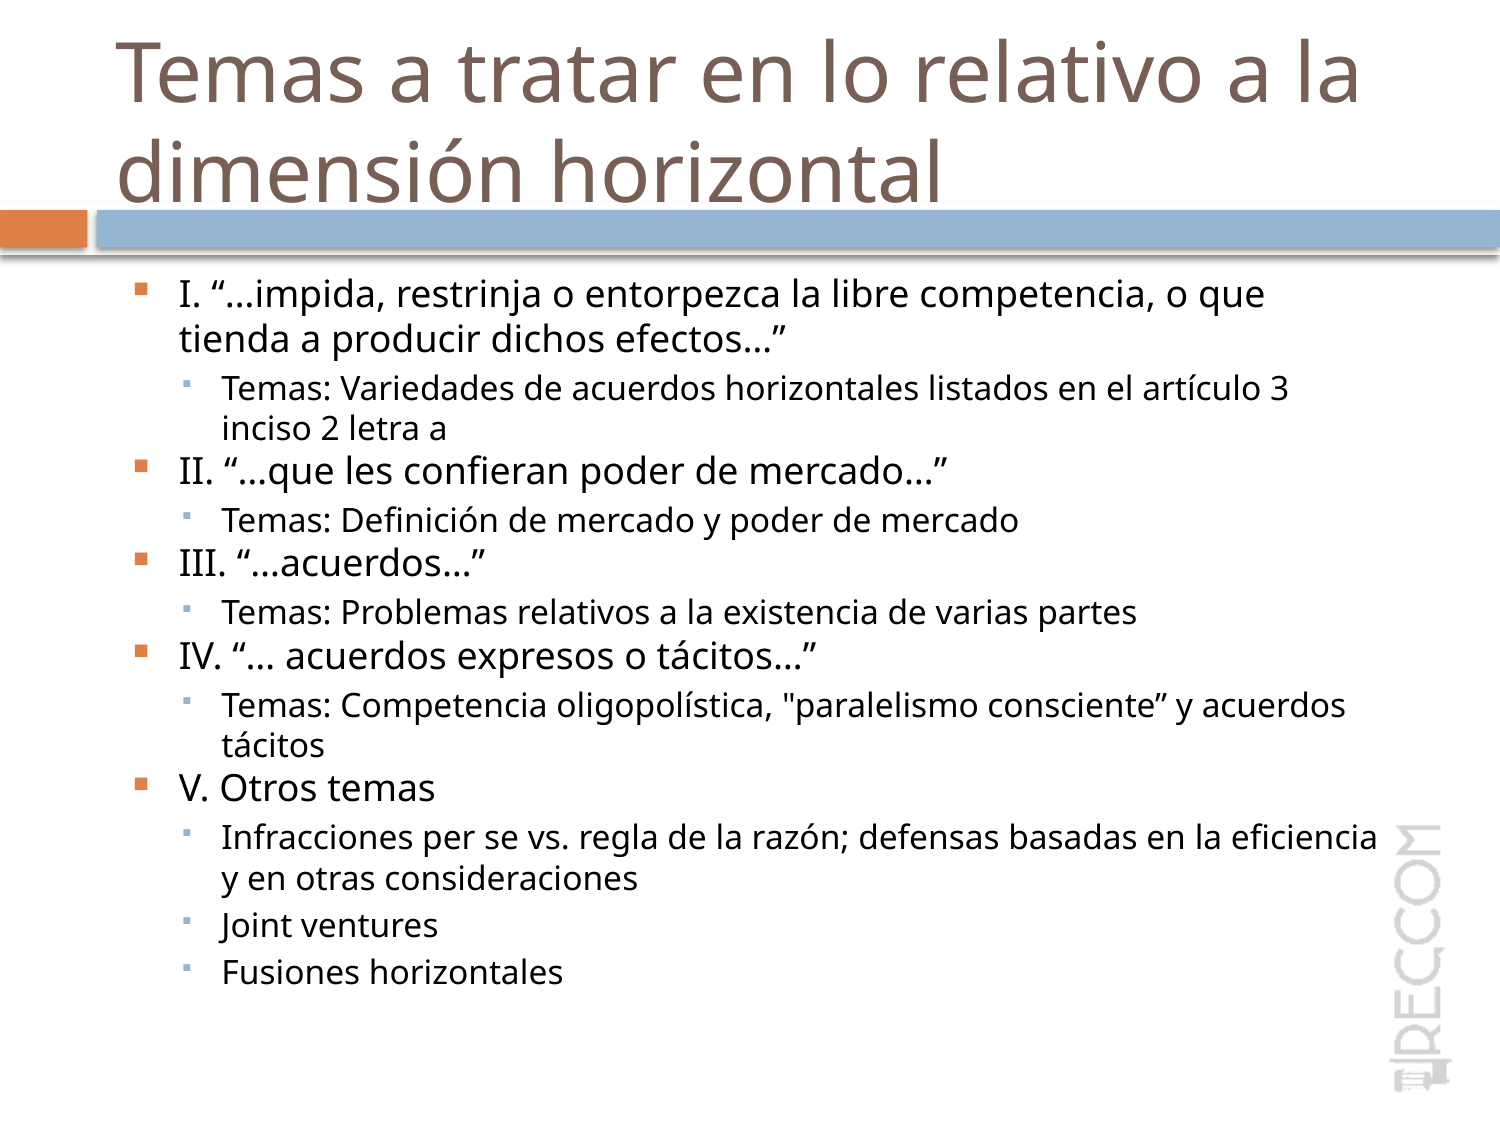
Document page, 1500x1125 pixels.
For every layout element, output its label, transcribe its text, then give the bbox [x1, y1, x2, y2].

list I. “…impida, restrinja o entorpezca la libre competencia, o que tienda a producir dichos efectos…” Temas: Variedades de acuerdos horizontales listados en el artículo 3 inciso 2 letra a II. “…que les confieran poder de mercado…” Temas: Definición de mercado y poder de mercado III. “…acuerdos…” Temas: Problemas relativos a la existencia de varias partes IV. “… acuerdos expresos o tácitos…” Temas: Competencia oligopolística, "paralelismo consciente” y acuerdos tácitos V. Otros temas Infracciones per se vs. regla de la razón; defensas basadas en la eficiencia y en otras consideraciones Joint ventures Fusiones horizontales [100, 262, 1400, 1000]
title Temas a tratar en lo relativo a la dimensión horizontal [100, 37, 1438, 200]
